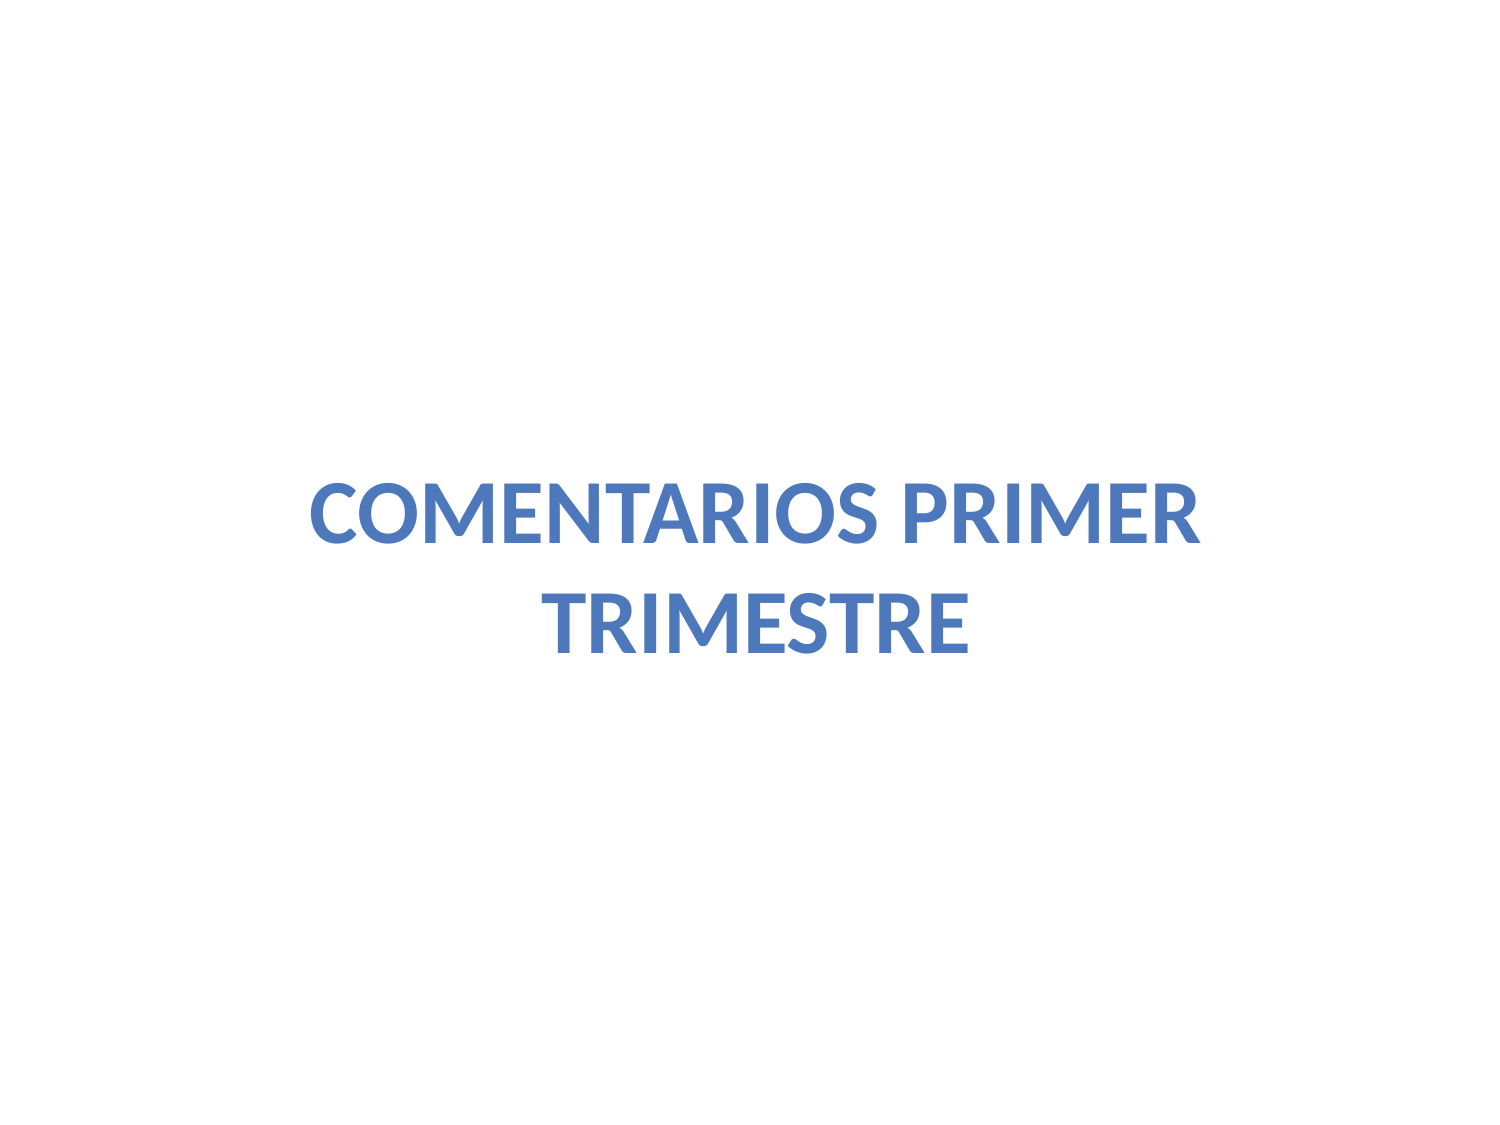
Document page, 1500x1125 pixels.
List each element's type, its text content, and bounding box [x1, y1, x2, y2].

text_box Comentarios PRIMER TRIMESTRE [100, 444, 1413, 681]
